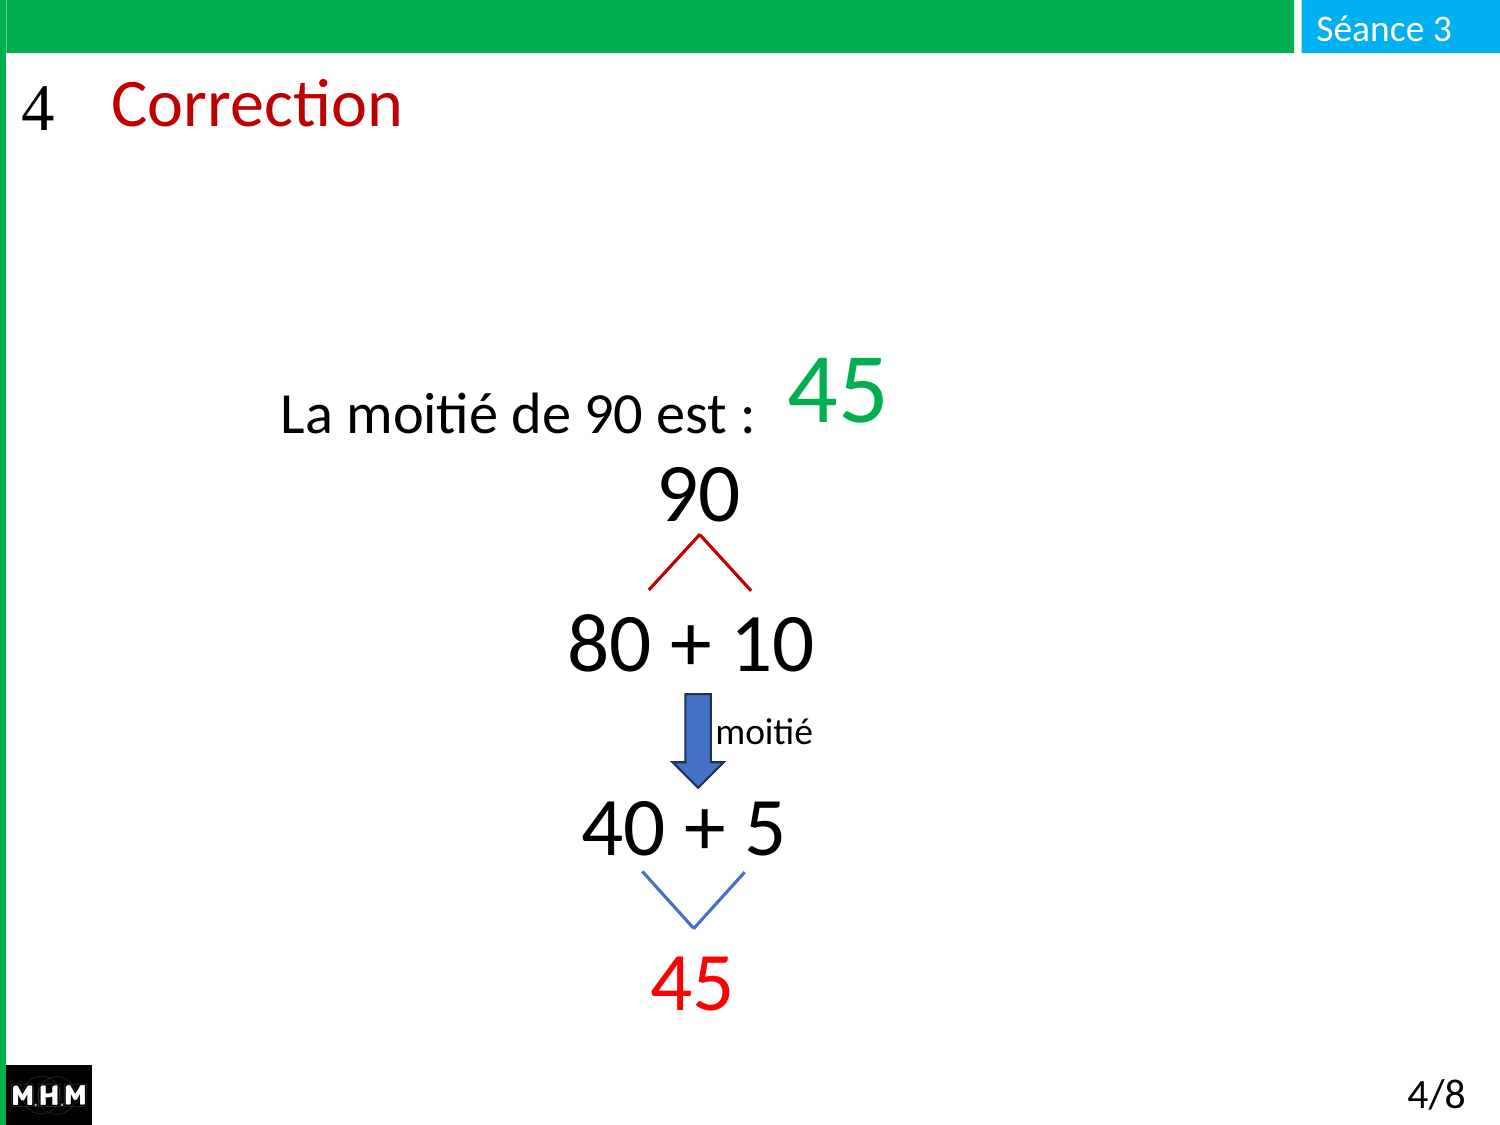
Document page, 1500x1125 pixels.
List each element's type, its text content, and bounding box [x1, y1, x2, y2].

text_box moitié [700, 699, 961, 760]
text_box 40 + 5 [324, 764, 1044, 879]
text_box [642, 871, 745, 929]
text_box [670, 696, 727, 764]
text_box 90 [633, 430, 764, 546]
text_box 45 [763, 314, 914, 450]
picture [6, 1065, 92, 1125]
text_box La moitié de 90 est : … [266, 297, 875, 498]
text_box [648, 534, 752, 591]
list 4/8 [1373, 1064, 1500, 1125]
title Correction [96, 60, 1391, 150]
text_box 80 + 10 [331, 581, 1051, 696]
text_box 45 [608, 919, 778, 1035]
